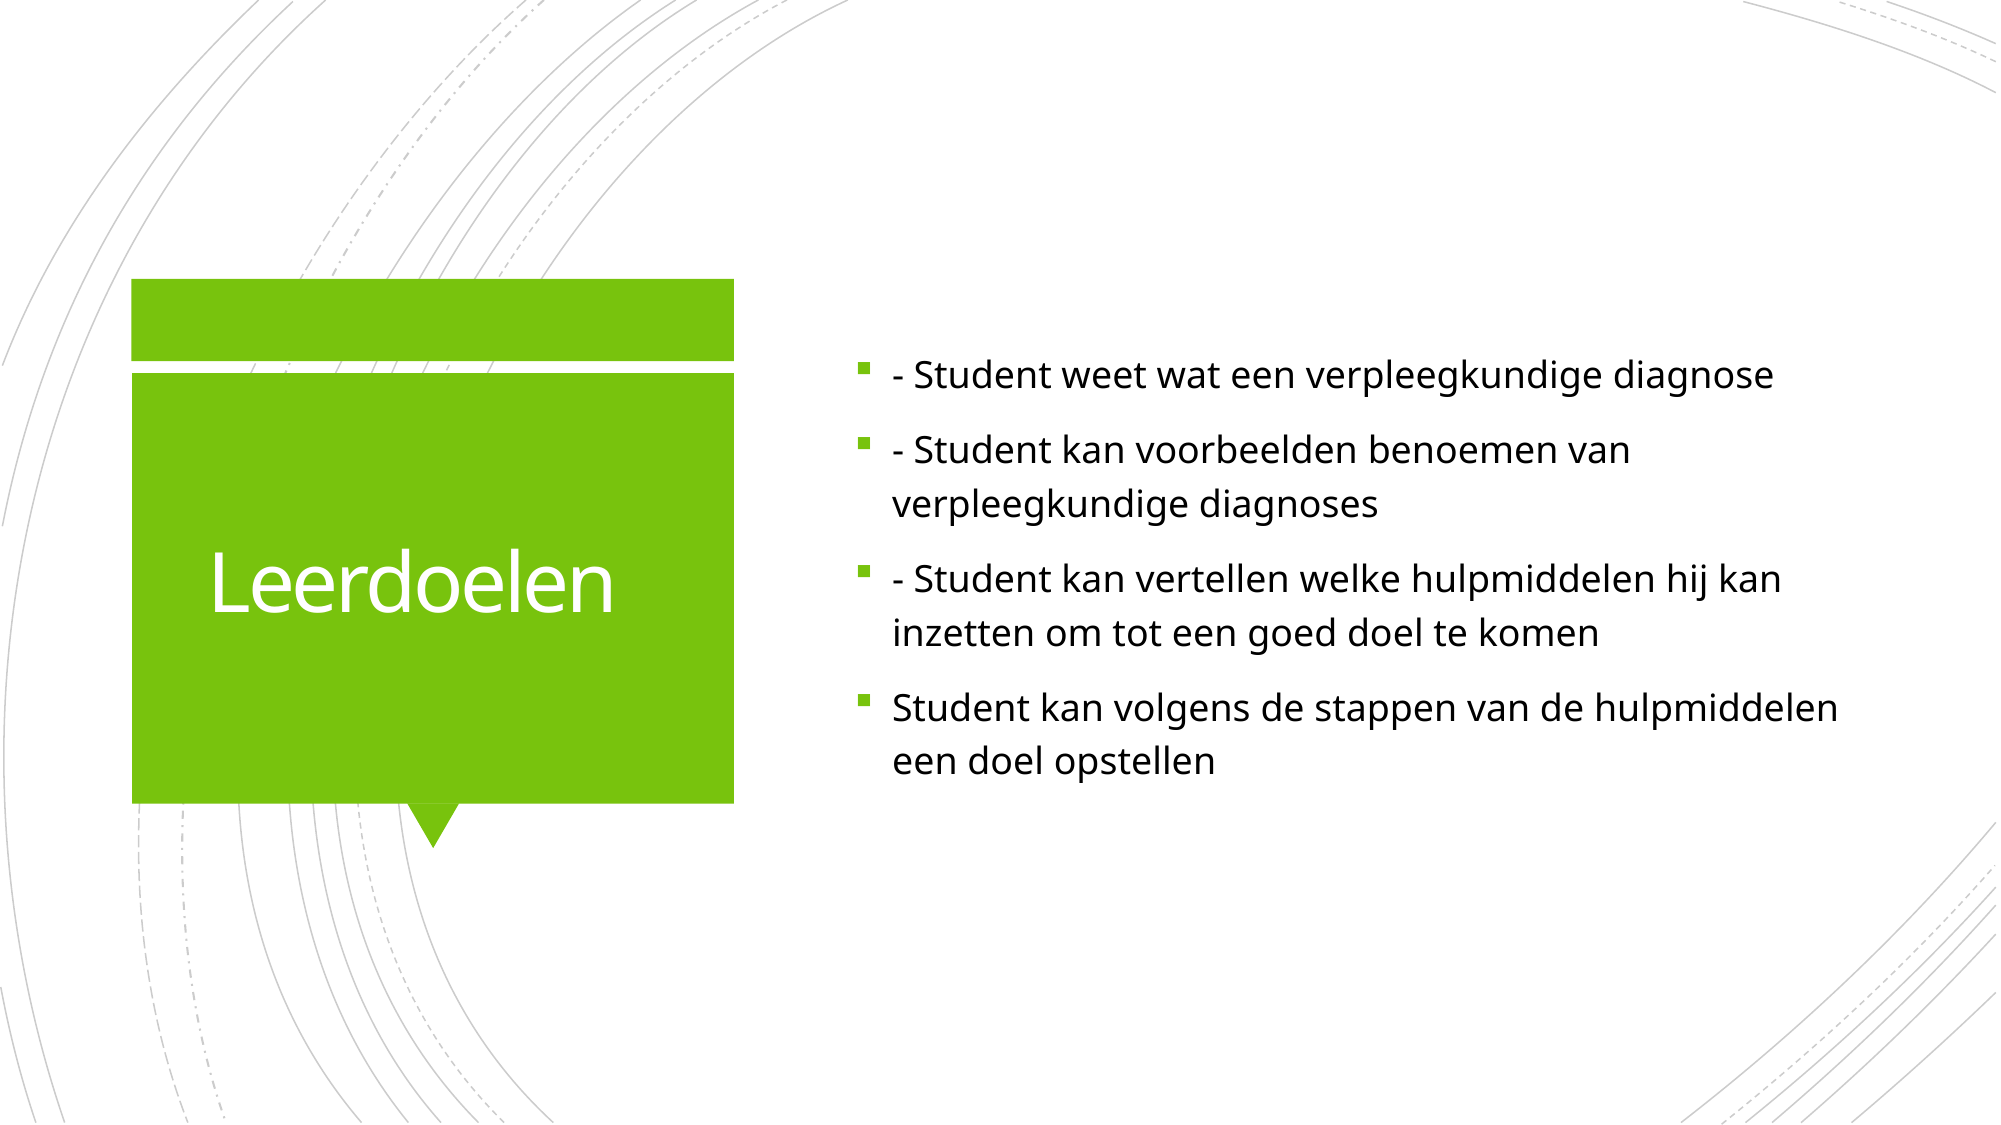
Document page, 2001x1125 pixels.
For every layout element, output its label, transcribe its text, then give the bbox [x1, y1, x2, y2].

list - Student weet wat een verpleegkundige diagnose - Student kan voorbeelden benoemen van verpleegkundige diagnoses - Student kan vertellen welke hulpmiddelen hij kan inzetten om tot een goed doel te komen Student kan volgens de stappen van de hulpmiddelen een doel opstellen [839, 131, 1871, 993]
title Leerdoelen [145, 385, 720, 789]
